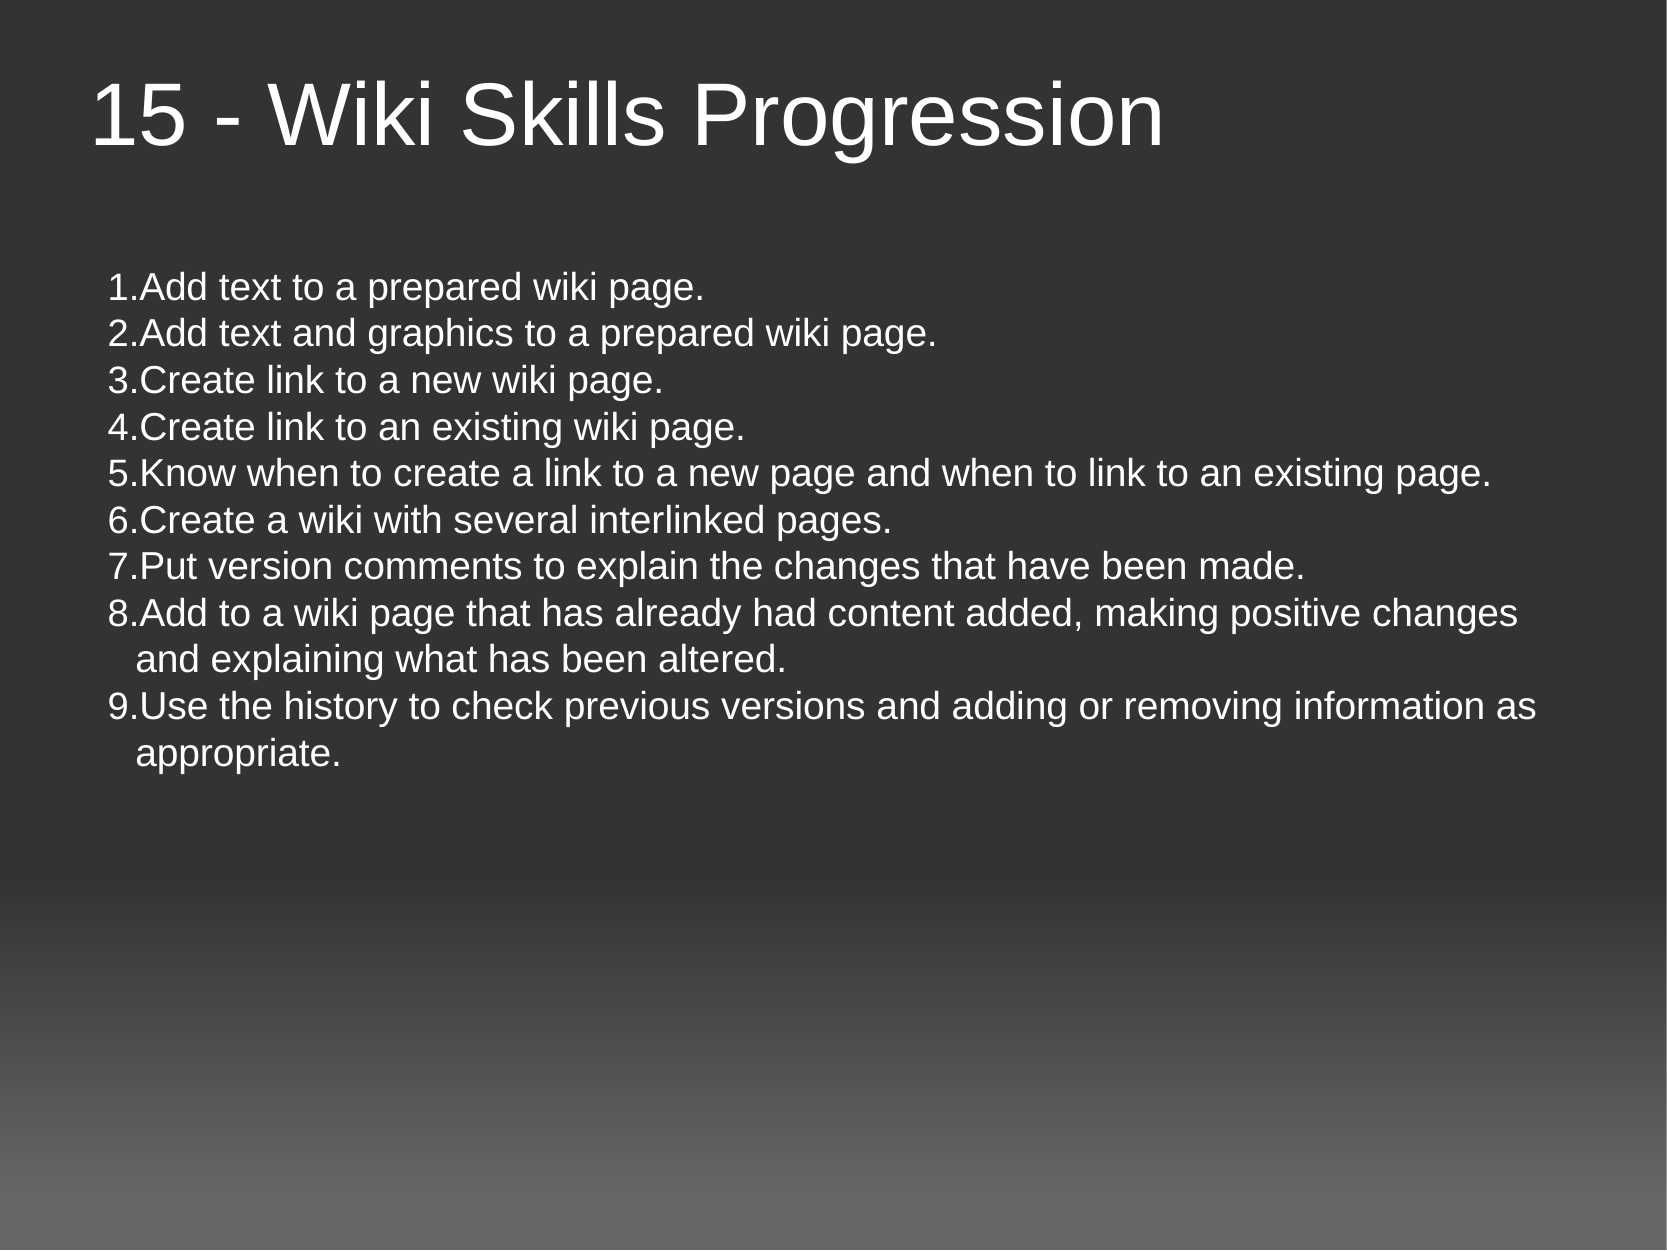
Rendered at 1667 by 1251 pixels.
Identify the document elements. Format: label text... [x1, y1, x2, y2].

title 15 - Wiki Skills Progression [83, 50, 1625, 172]
list Add text to a prepared wiki page. Add text and graphics to a prepared wiki page. Create link to a new wiki page. Create link to an existing wiki page. Know when to create a link to a new page and when to link to an existing page. Create a wiki with several interlinked pages. Put version comments to explain the changes that have been made. Add to a wiki page that has already had content added, making positive changes and explaining what has been altered. Use the history to check previous versions and adding or removing information as appropriate. [66, 255, 1595, 1250]
picture [0, 0, 1667, 1250]
